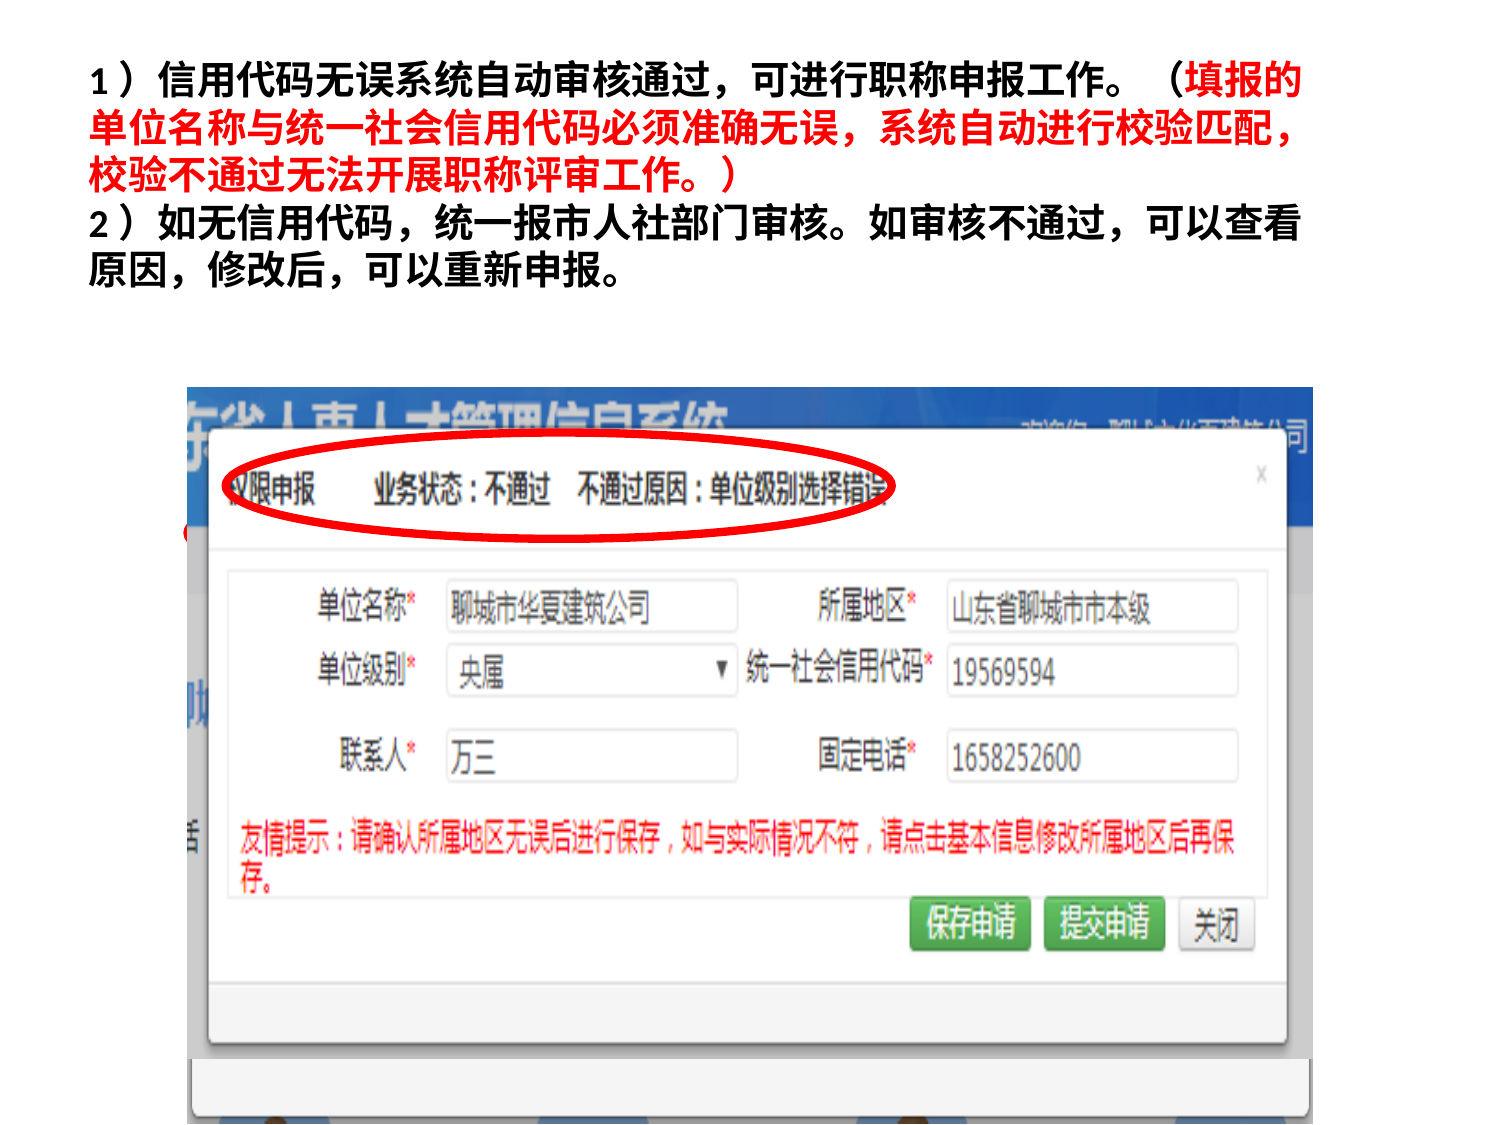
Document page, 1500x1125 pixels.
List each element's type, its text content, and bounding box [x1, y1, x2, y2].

picture [187, 387, 1313, 1124]
text_box 1）信用代码无误系统自动审核通过，可进行职称申报工作。（填报的单位名称与统一社会信用代码必须准确无误，系统自动进行校验匹配，校验不通过无法开展职称评审工作。） 2）如无信用代码，统一报市人社部门审核。如审核不通过，可以查看原因，修改后，可以重新申报。 [76, 49, 1349, 299]
